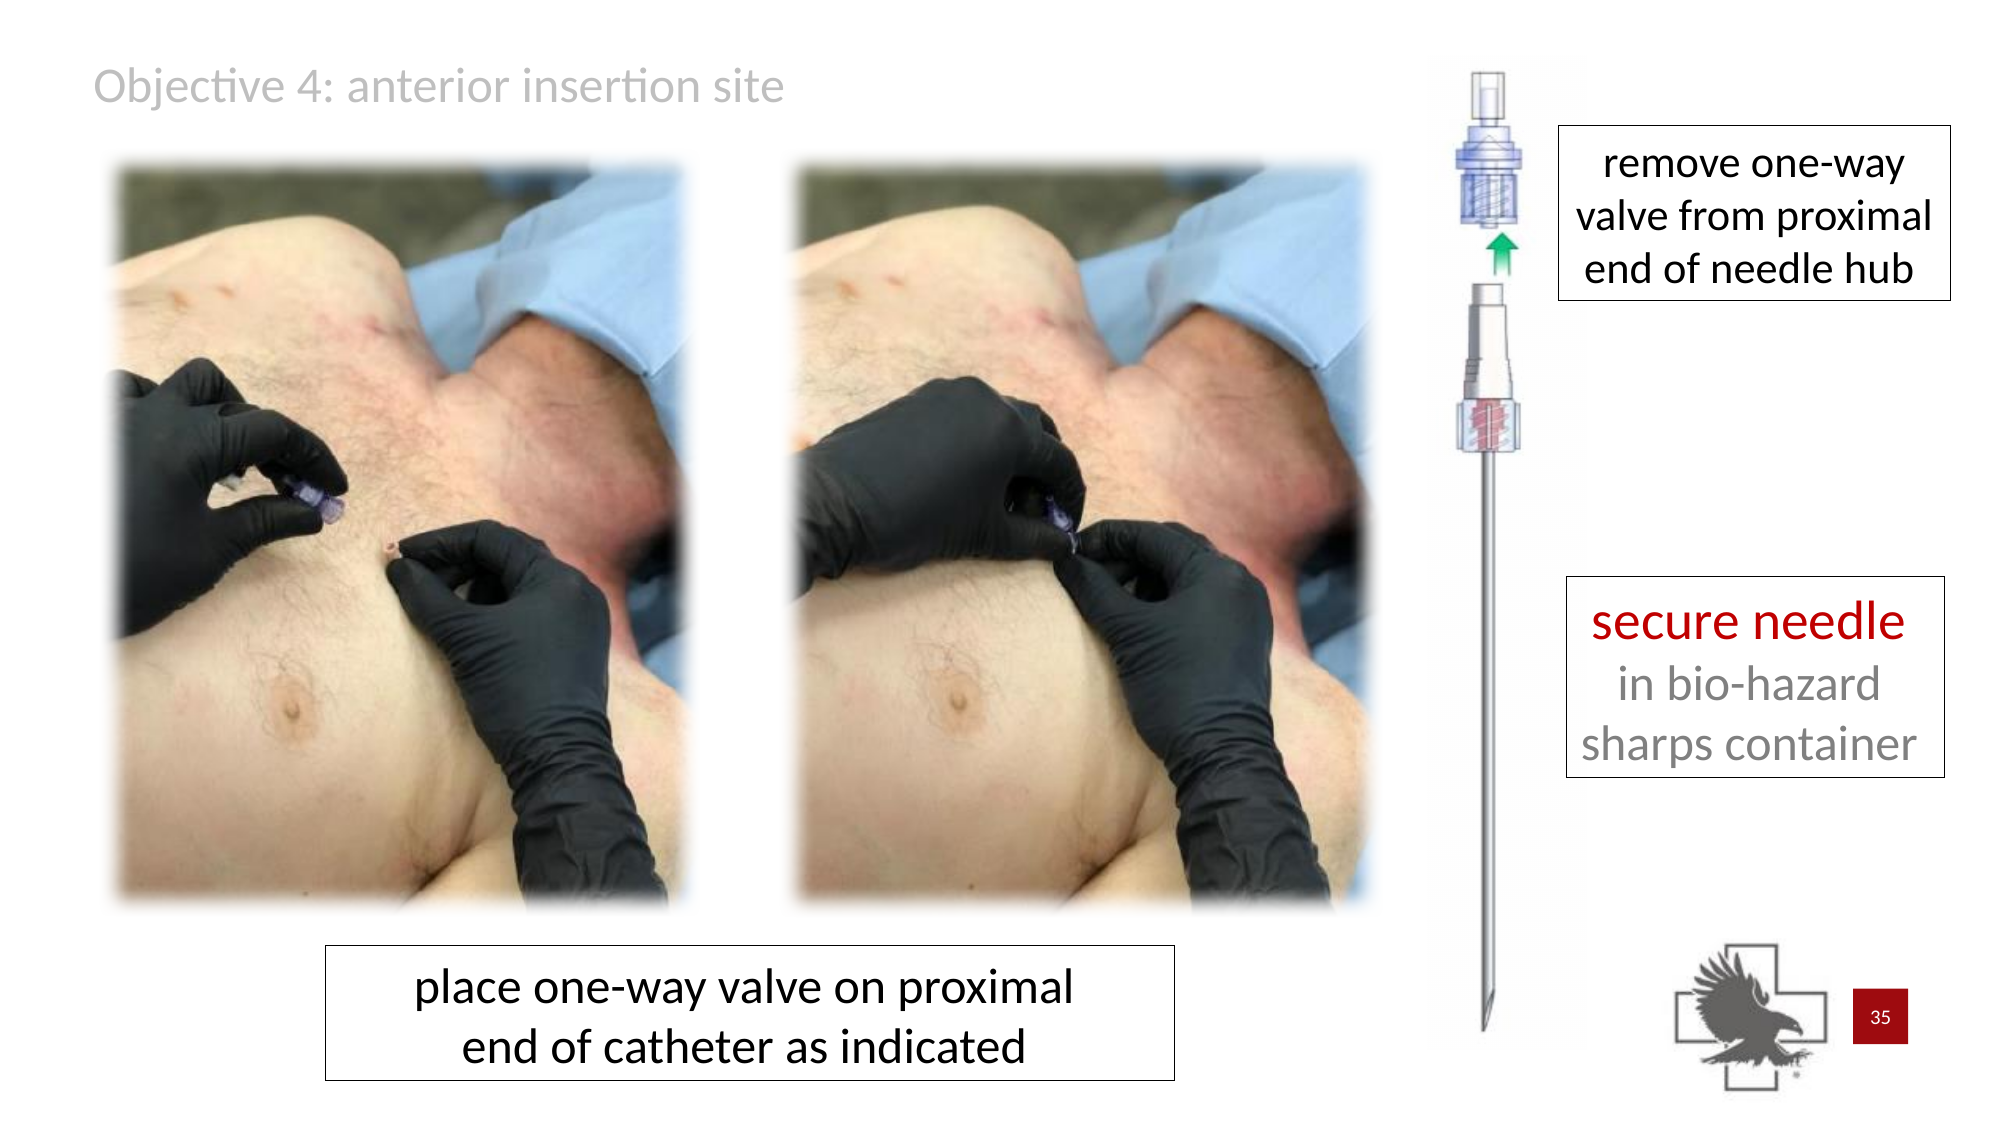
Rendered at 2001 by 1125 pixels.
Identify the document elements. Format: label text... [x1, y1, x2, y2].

picture [779, 56, 2000, 1049]
text_box remove one-way valve from proximal end of needle hub [1558, 125, 1951, 301]
text_box secure needle in bio-hazard sharps container [1566, 632, 1945, 778]
picture [99, 148, 701, 917]
slide_number 35 [1853, 988, 1909, 1045]
text_box place one-way valve on proximal end of catheter as indicated [325, 945, 1175, 1081]
text_box Objective 4: anterior insertion site [78, 44, 830, 120]
picture [1660, 926, 1849, 1107]
